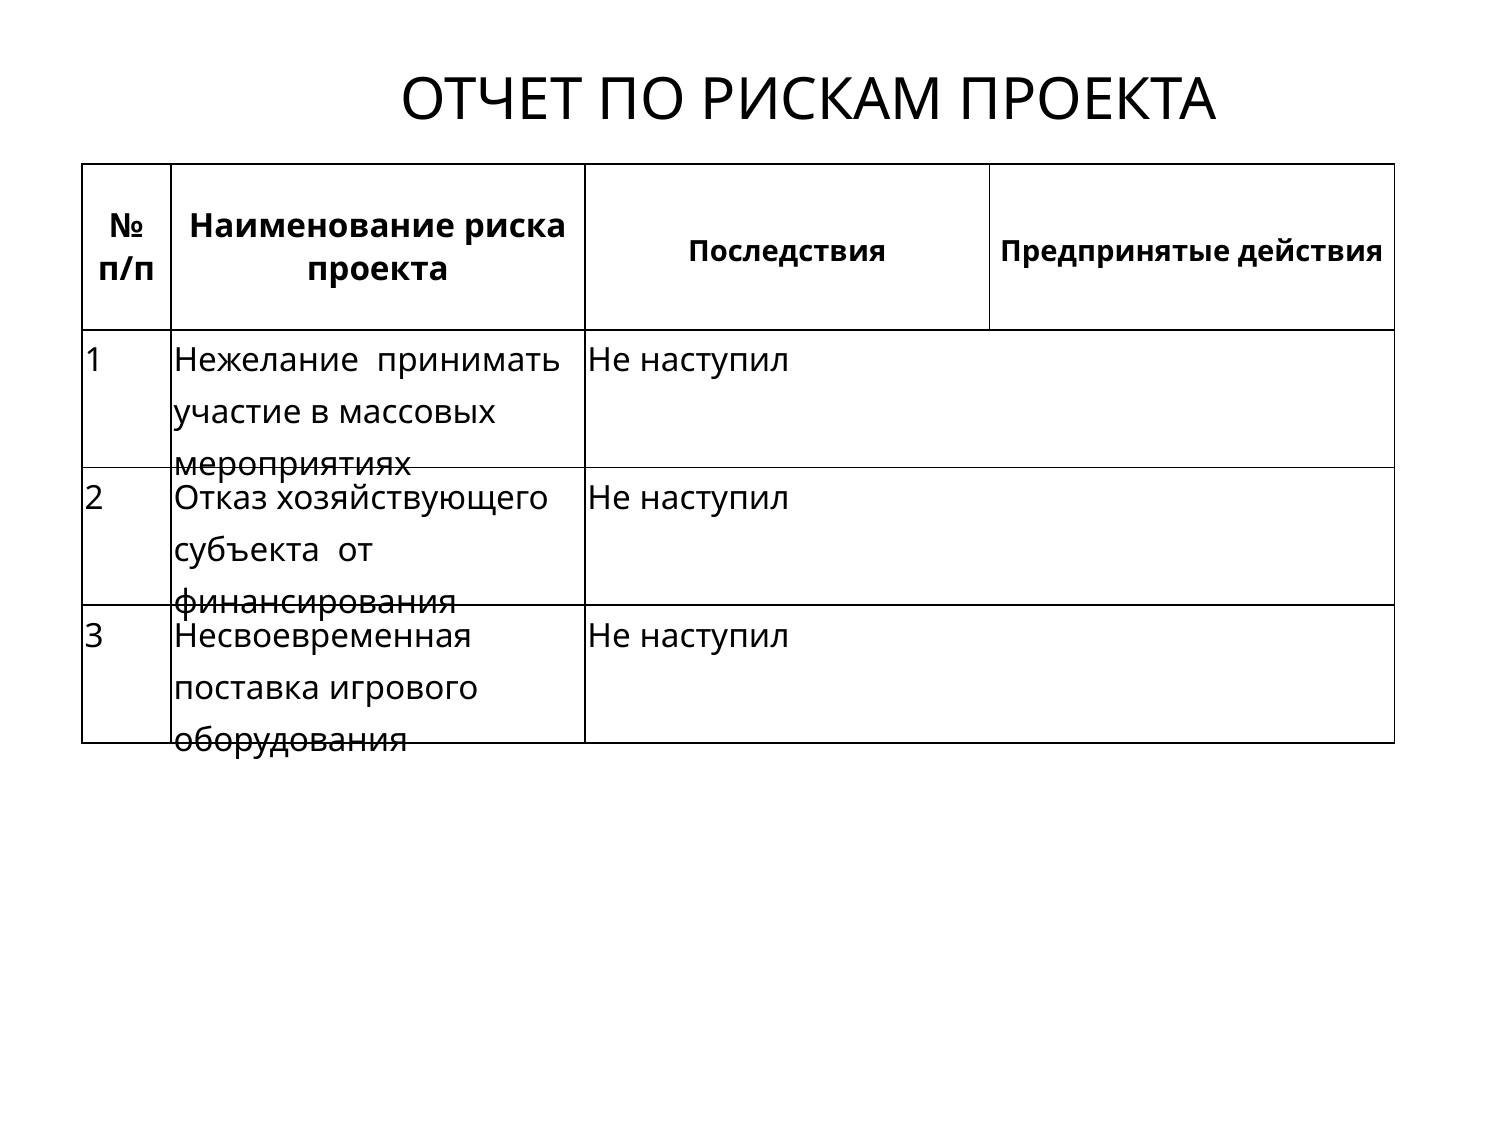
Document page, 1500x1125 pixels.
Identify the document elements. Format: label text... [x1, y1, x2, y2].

table_header Наименование риска проекта [172, 165, 584, 329]
table_cell Нежелание принимать участие в массовых мероприятиях [172, 331, 584, 467]
table_cell Не наступил [586, 606, 1394, 742]
table_header Предпринятые действия [990, 165, 1394, 329]
table_cell 3 [83, 606, 170, 742]
table_cell Не наступил [586, 468, 1394, 604]
table_header Последствия [586, 165, 989, 329]
text_box ОТЧЕТ ПО РИСКАМ ПРОЕКТА [385, 53, 1232, 139]
table_cell Отказ хозяйствующего субъекта от финансирования [172, 468, 584, 604]
table_cell 2 [83, 468, 170, 604]
table_cell Не наступил [586, 331, 1394, 467]
table_cell Несвоевременная поставка игрового оборудования [172, 606, 584, 742]
table_cell 1 [83, 331, 170, 467]
table_header № п/п [83, 165, 170, 329]
